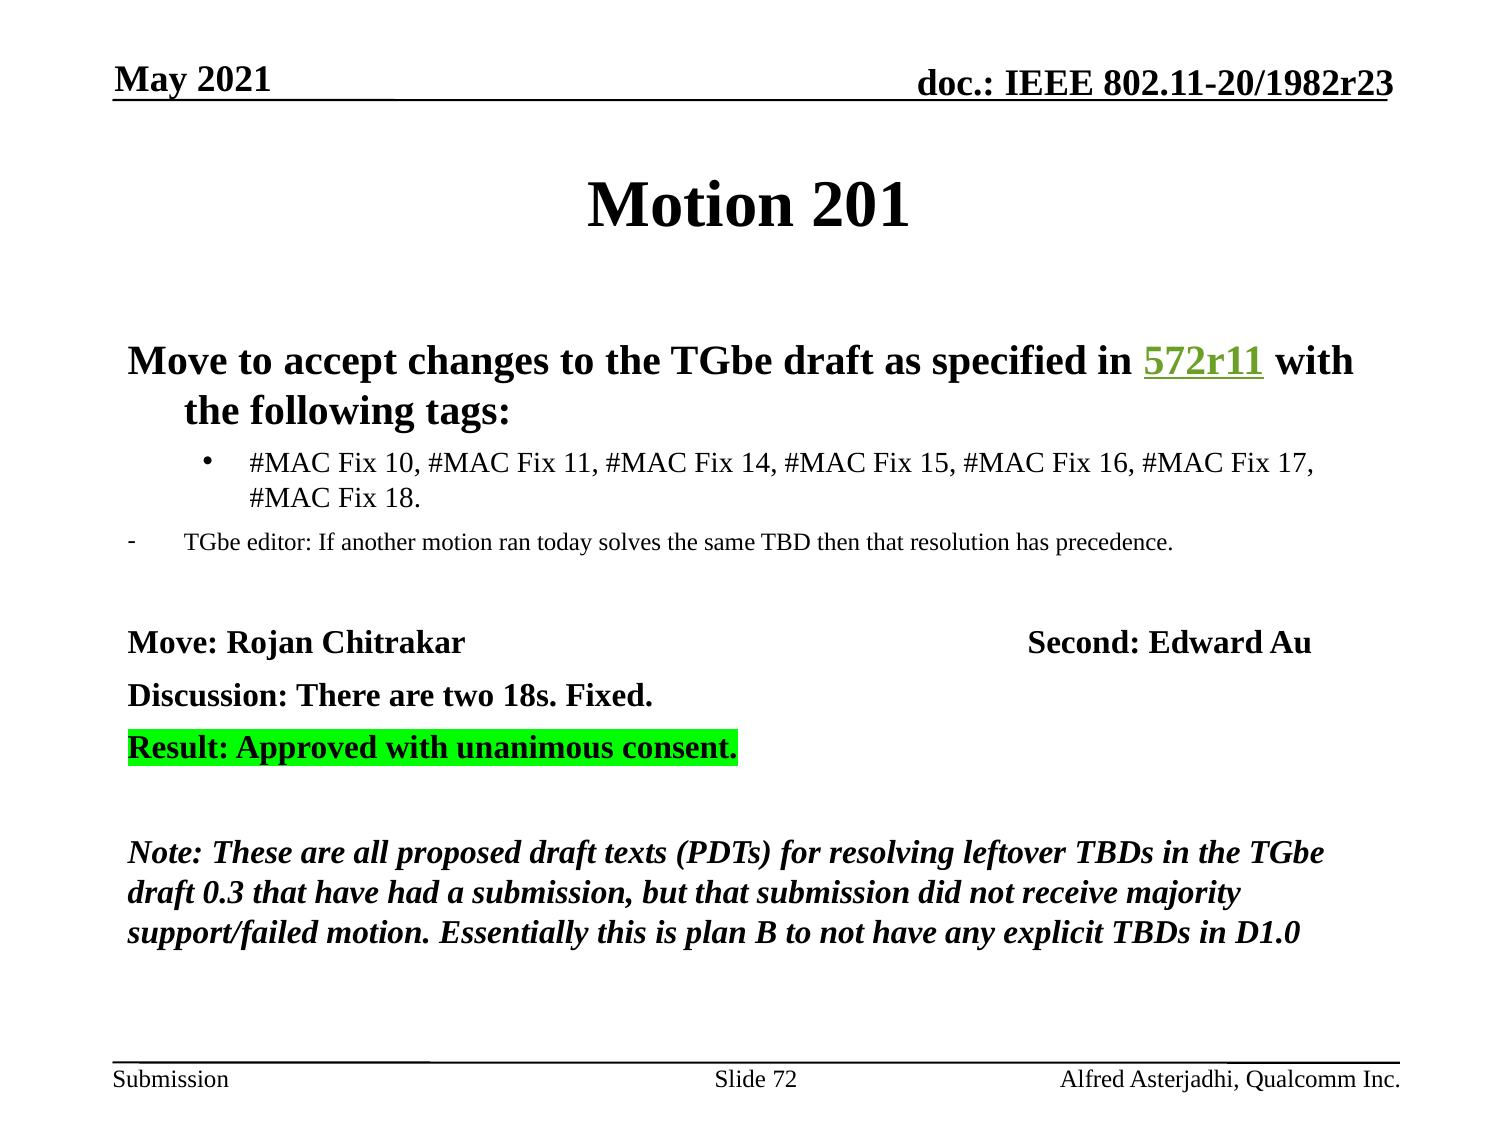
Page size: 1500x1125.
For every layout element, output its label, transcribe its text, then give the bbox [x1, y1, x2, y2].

list Move to accept changes to the TGbe draft as specified in 572r11 with the following tags: #MAC Fix 10, #MAC Fix 11, #MAC Fix 14, #MAC Fix 15, #MAC Fix 16, #MAC Fix 17, #MAC Fix 18. TGbe editor: If another motion ran today solves the same TBD then that resolution has precedence. Move: Rojan Chitrakar Second: Edward Au Discussion: There are two 18s. Fixed. Result: Approved with unanimous consent. Note: These are all proposed draft texts (PDTs) for resolving leftover TBDs in the TGbe draft 0.3 that have had a submission, but that submission did not receive majority support/failed motion. Essentially this is plan B to not have any explicit TBDs in D1.0 [112, 324, 1388, 1000]
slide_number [114, 54, 423, 100]
title Motion 201 [112, 112, 1388, 288]
footer Alfred Asterjadhi, Qualcomm Inc. [878, 1061, 1402, 1093]
slide_number Slide 72 [712, 1061, 800, 1123]
